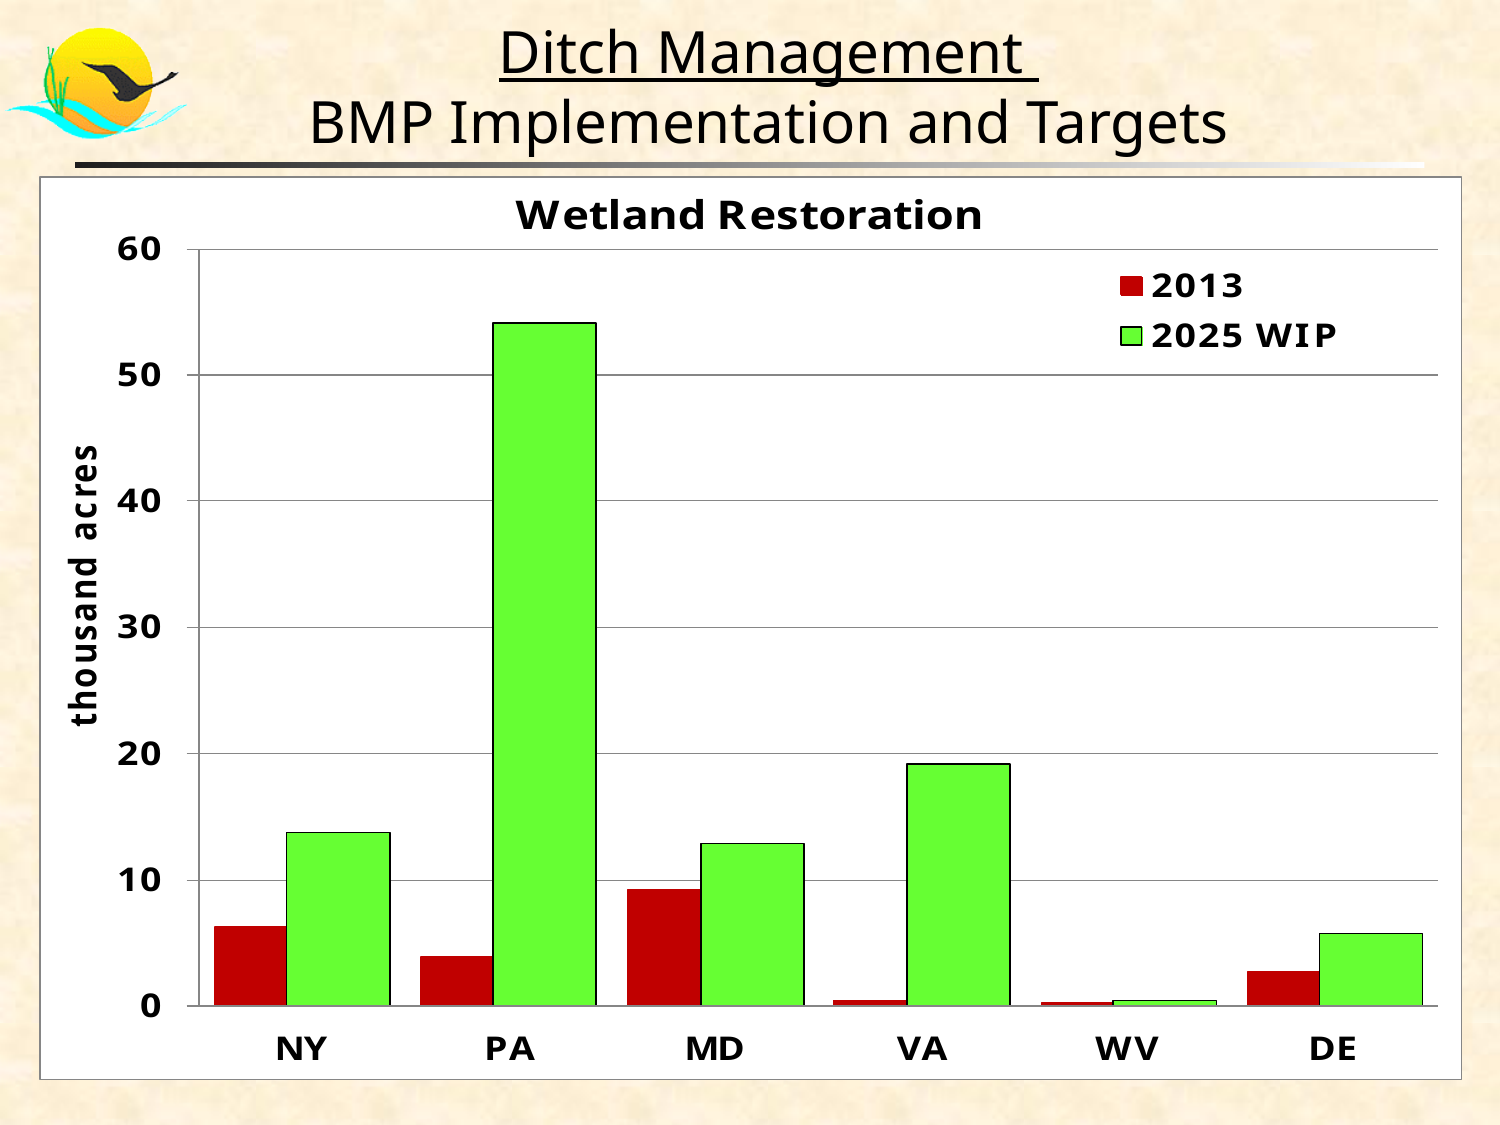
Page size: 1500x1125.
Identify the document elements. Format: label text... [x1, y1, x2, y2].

text_box Ditch Management BMP Implementation and Targets [174, 37, 1363, 163]
picture [0, 0, 1500, 1125]
text_box [75, 162, 1425, 168]
